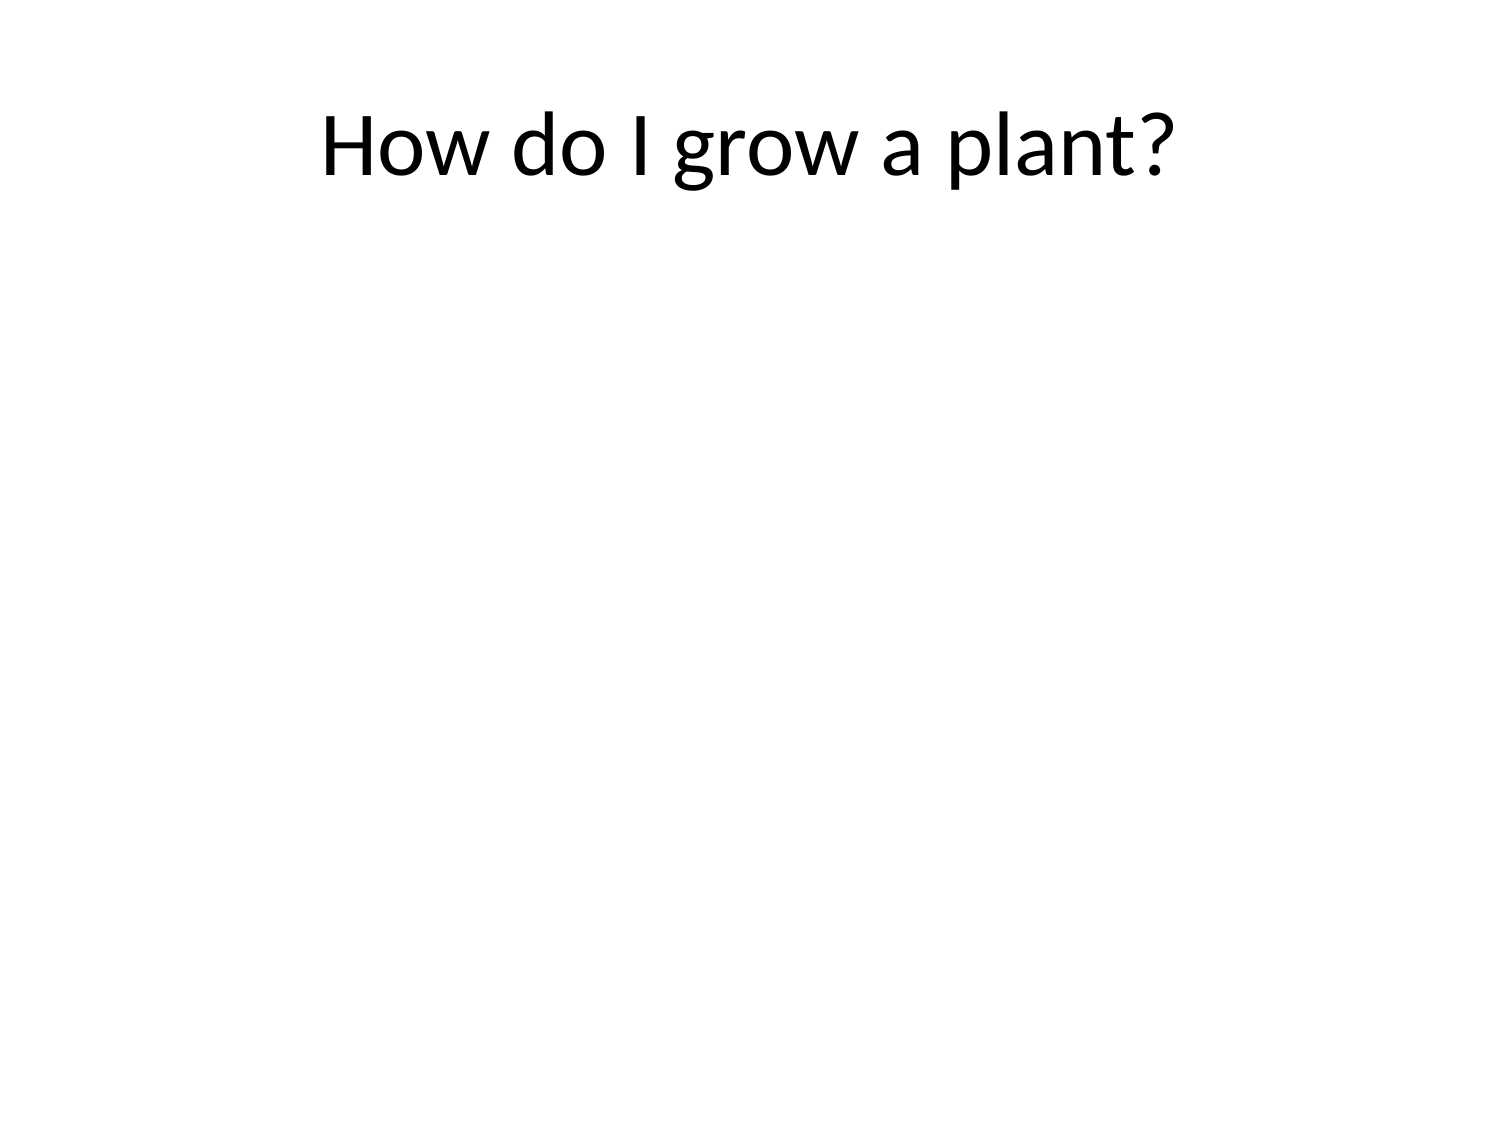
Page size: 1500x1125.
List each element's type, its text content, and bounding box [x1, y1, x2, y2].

title How do I grow a plant? [75, 45, 1425, 233]
